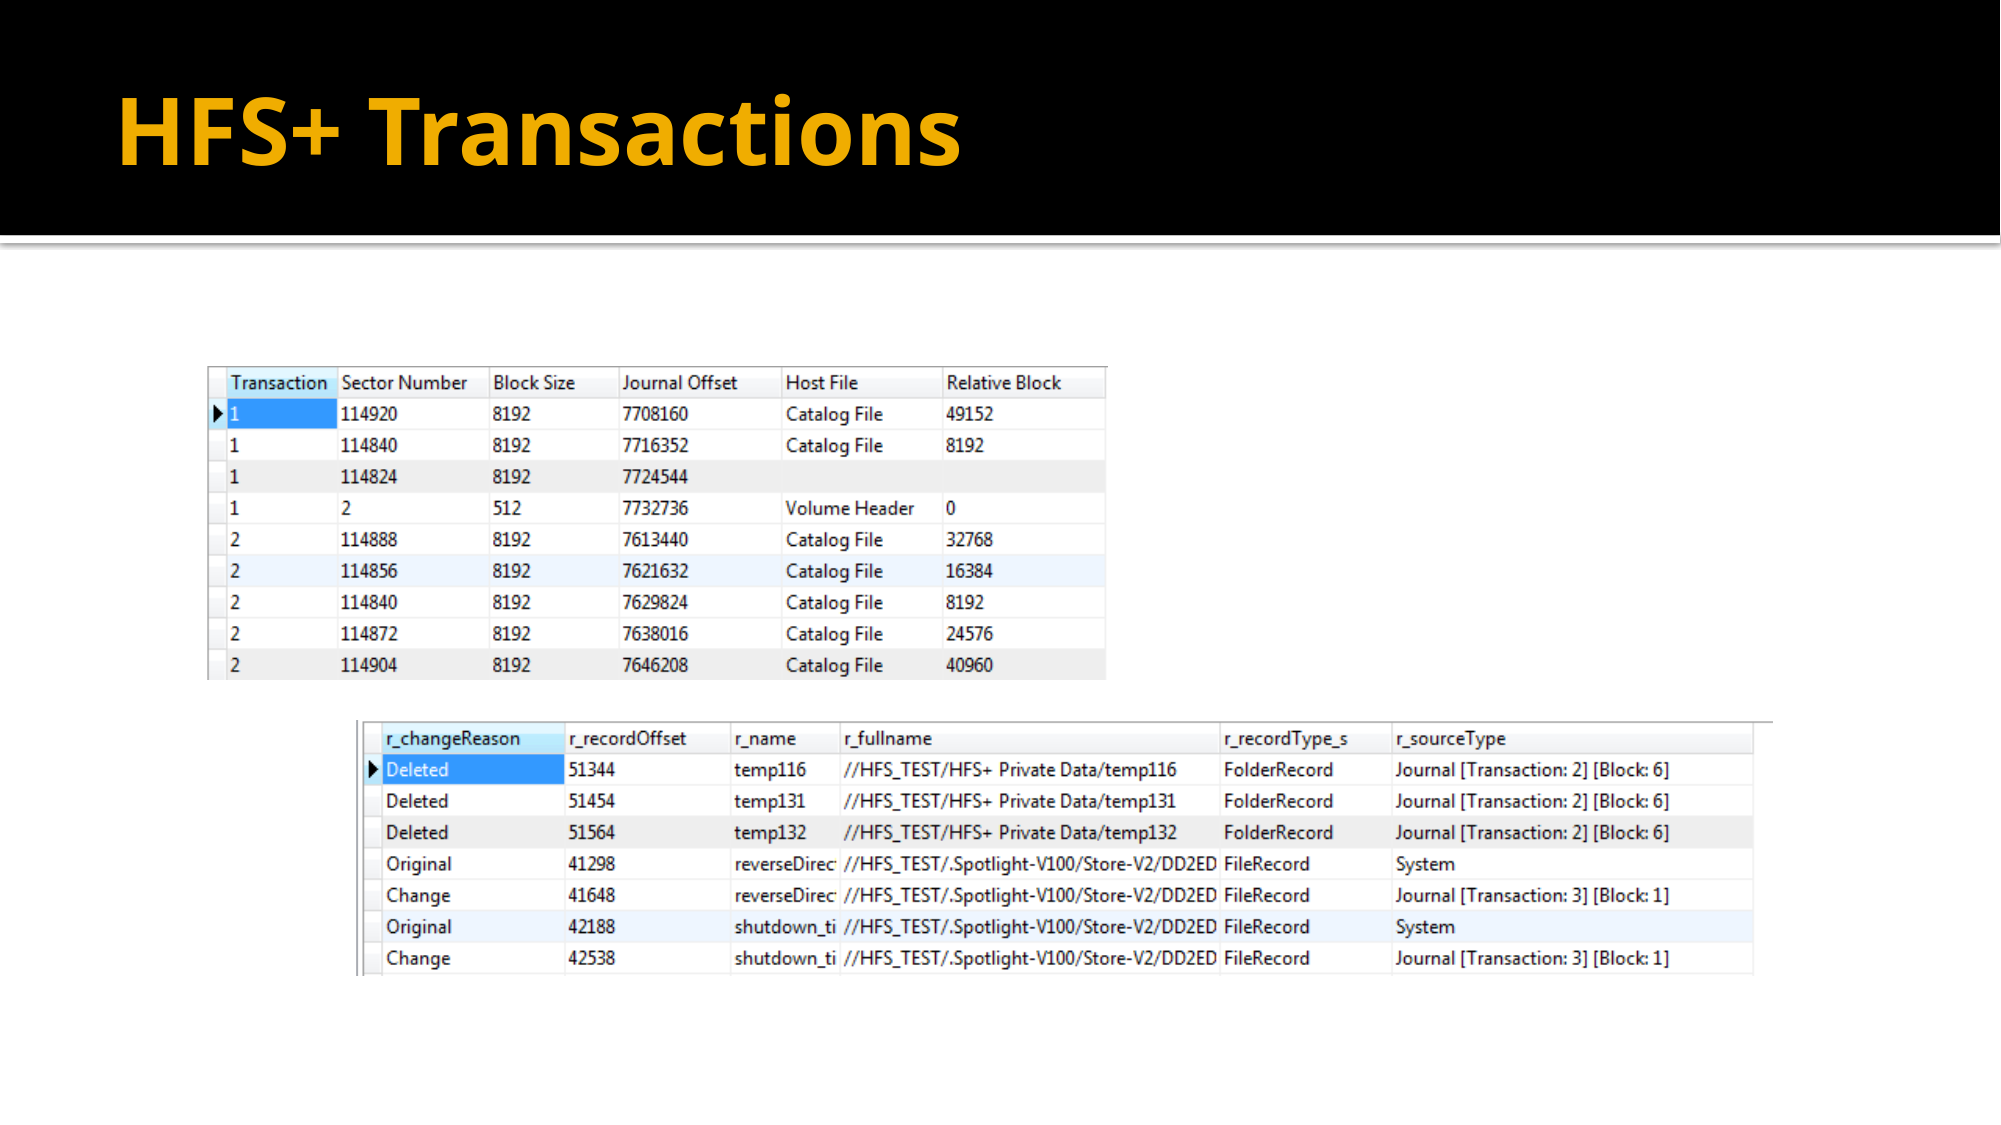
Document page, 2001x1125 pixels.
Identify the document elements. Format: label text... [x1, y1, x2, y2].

picture [206, 366, 1108, 680]
picture [355, 720, 1773, 976]
title HFS+ Transactions [99, 24, 1900, 231]
